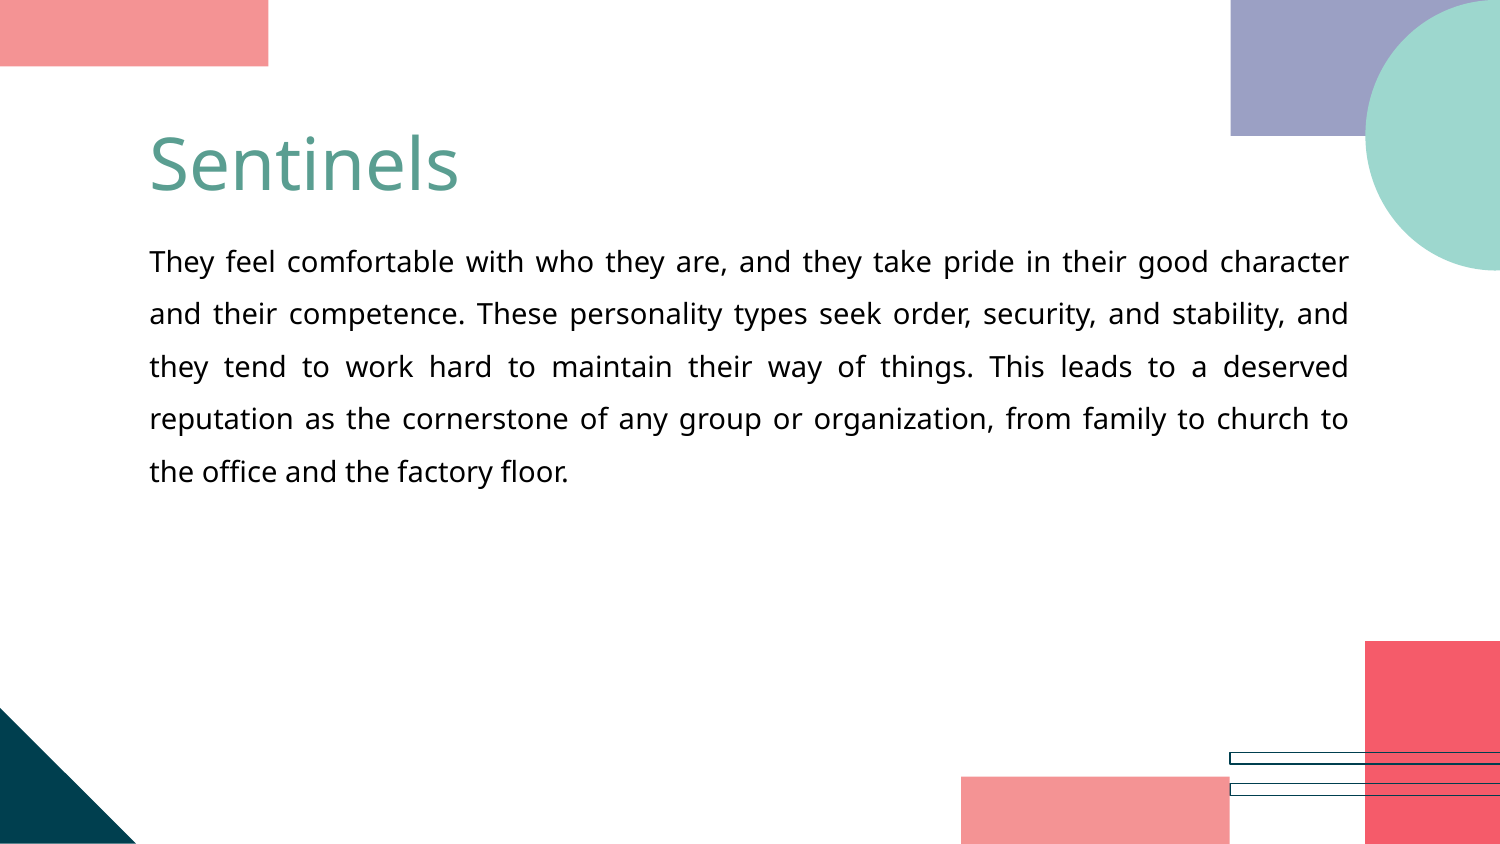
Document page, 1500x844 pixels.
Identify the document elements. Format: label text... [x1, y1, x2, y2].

list They feel comfortable with who they are, and they take pride in their good character and their competence. These personality types seek order, security, and stability, and they tend to work hard to maintain their way of things. This leads to a deserved reputation as the cornerstone of any group or organization, from family to church to the office and the factory floor. [134, 210, 1366, 754]
title Sentinels [134, 114, 1366, 209]
